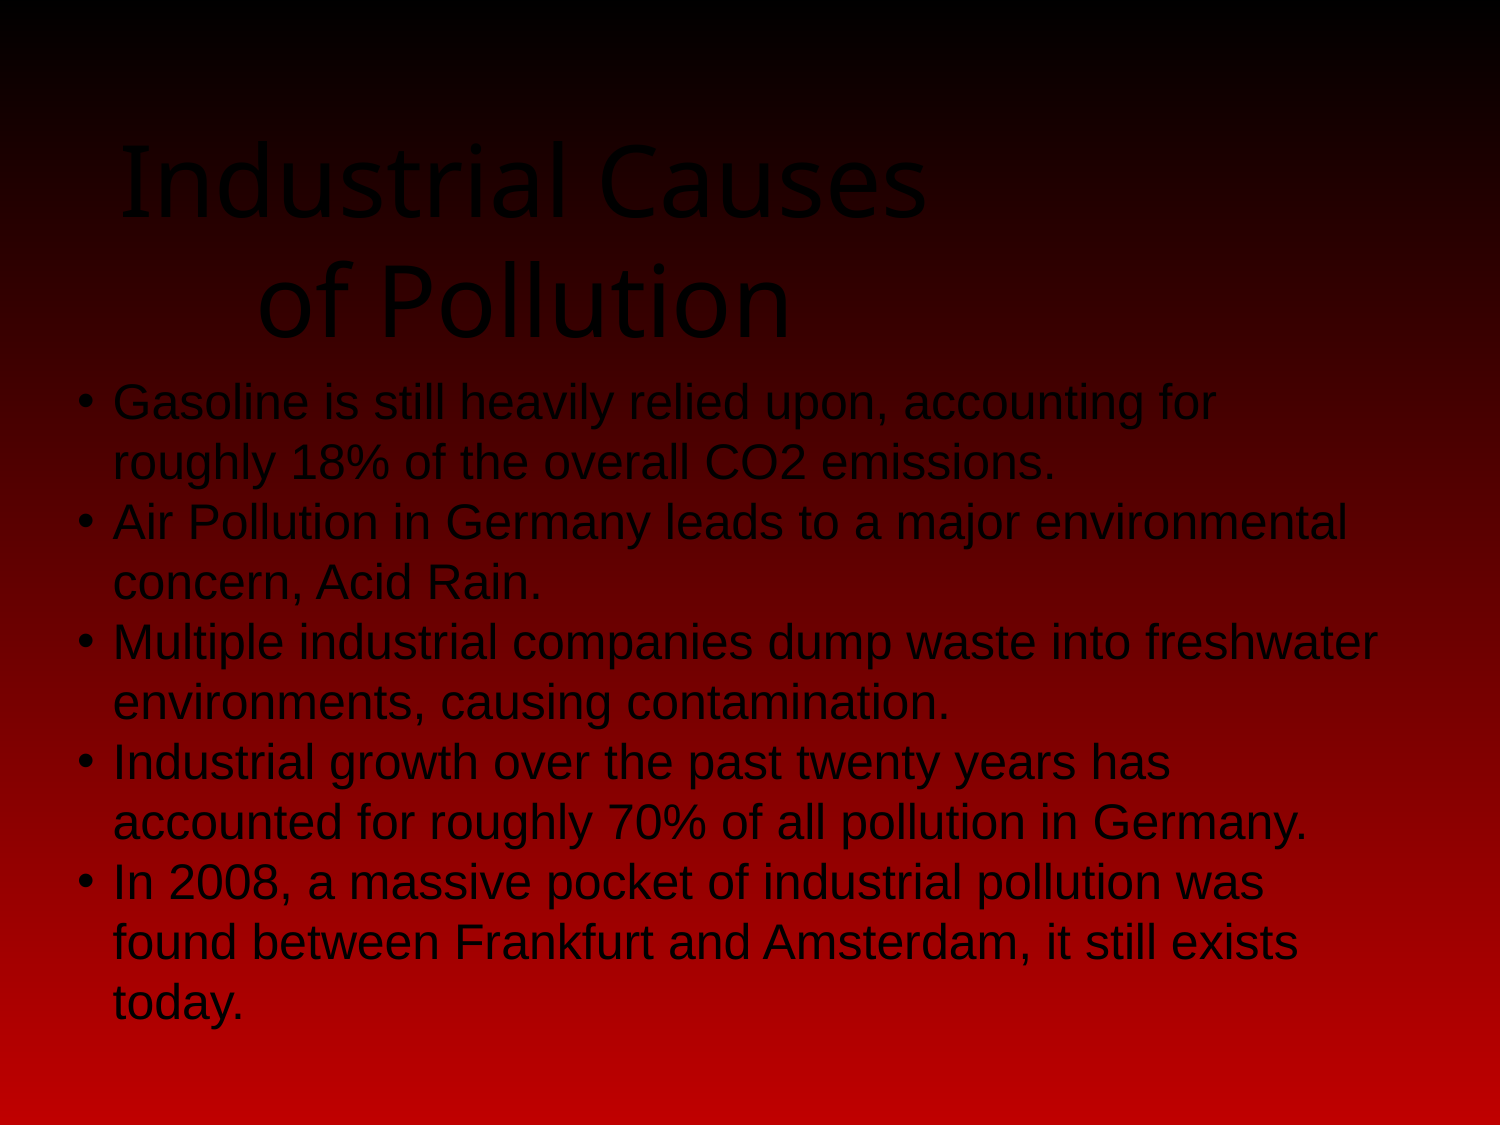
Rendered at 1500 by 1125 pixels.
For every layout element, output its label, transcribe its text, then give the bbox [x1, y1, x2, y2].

title Industrial Causes of Pollution [74, 74, 976, 362]
text_box Gasoline is still heavily relied upon, accounting for roughly 18% of the overall CO2 emissions. Air Pollution in Germany leads to a major environmental concern, Acid Rain. Multiple industrial companies dump waste into freshwater environments, causing contamination. Industrial growth over the past twenty years has accounted for roughly 70% of all pollution in Germany. In 2008, a massive pocket of industrial pollution was found between Frankfurt and Amsterdam, it still exists today. [62, 362, 1400, 1038]
